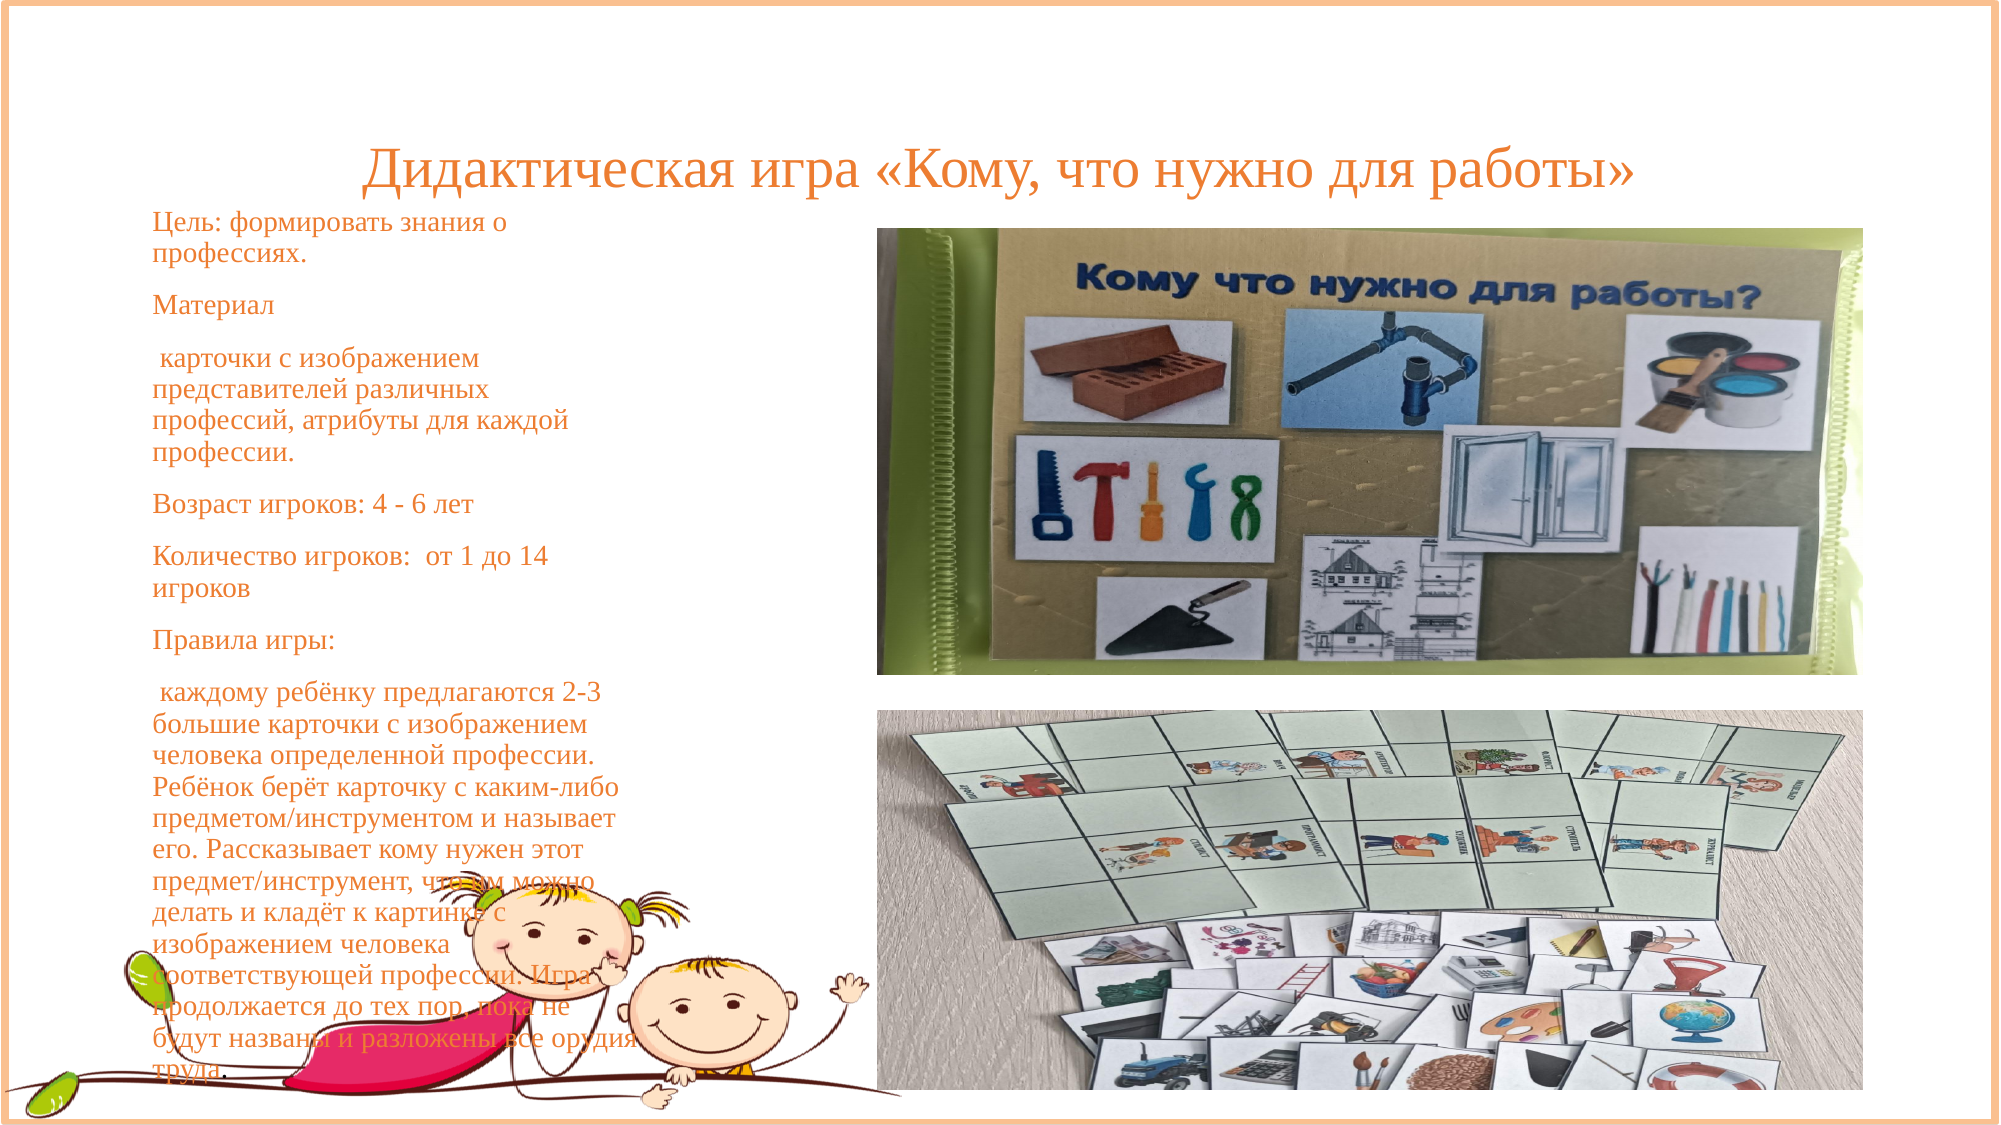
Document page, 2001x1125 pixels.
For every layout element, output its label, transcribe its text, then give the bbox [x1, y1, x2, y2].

title Дидактическая игра «Кому, что нужно для работы» [137, 59, 1863, 278]
picture [0, 0, 2001, 1125]
list Цель: формировать знания о профессиях. Материал карточки с изображением представителей различных профессий, атрибуты для каждой профессии. Возраст игроков: 4 - 6 лет Количество игроков: от 1 до 14 игроков Правила игры: каждому ребёнку предлагаются 2-3 большие карточки с изображением человека определенной профессии. Ребёнок берёт карточку с каким-либо предметом/инструментом и называет его. Рассказывает кому нужен этот предмет/инструмент, что им можно делать и кладёт к картинке с изображением человека соответствующей профессии. Игра продолжается до тех пор, пока не будут названы и разложены все орудия труда. [137, 198, 653, 1014]
